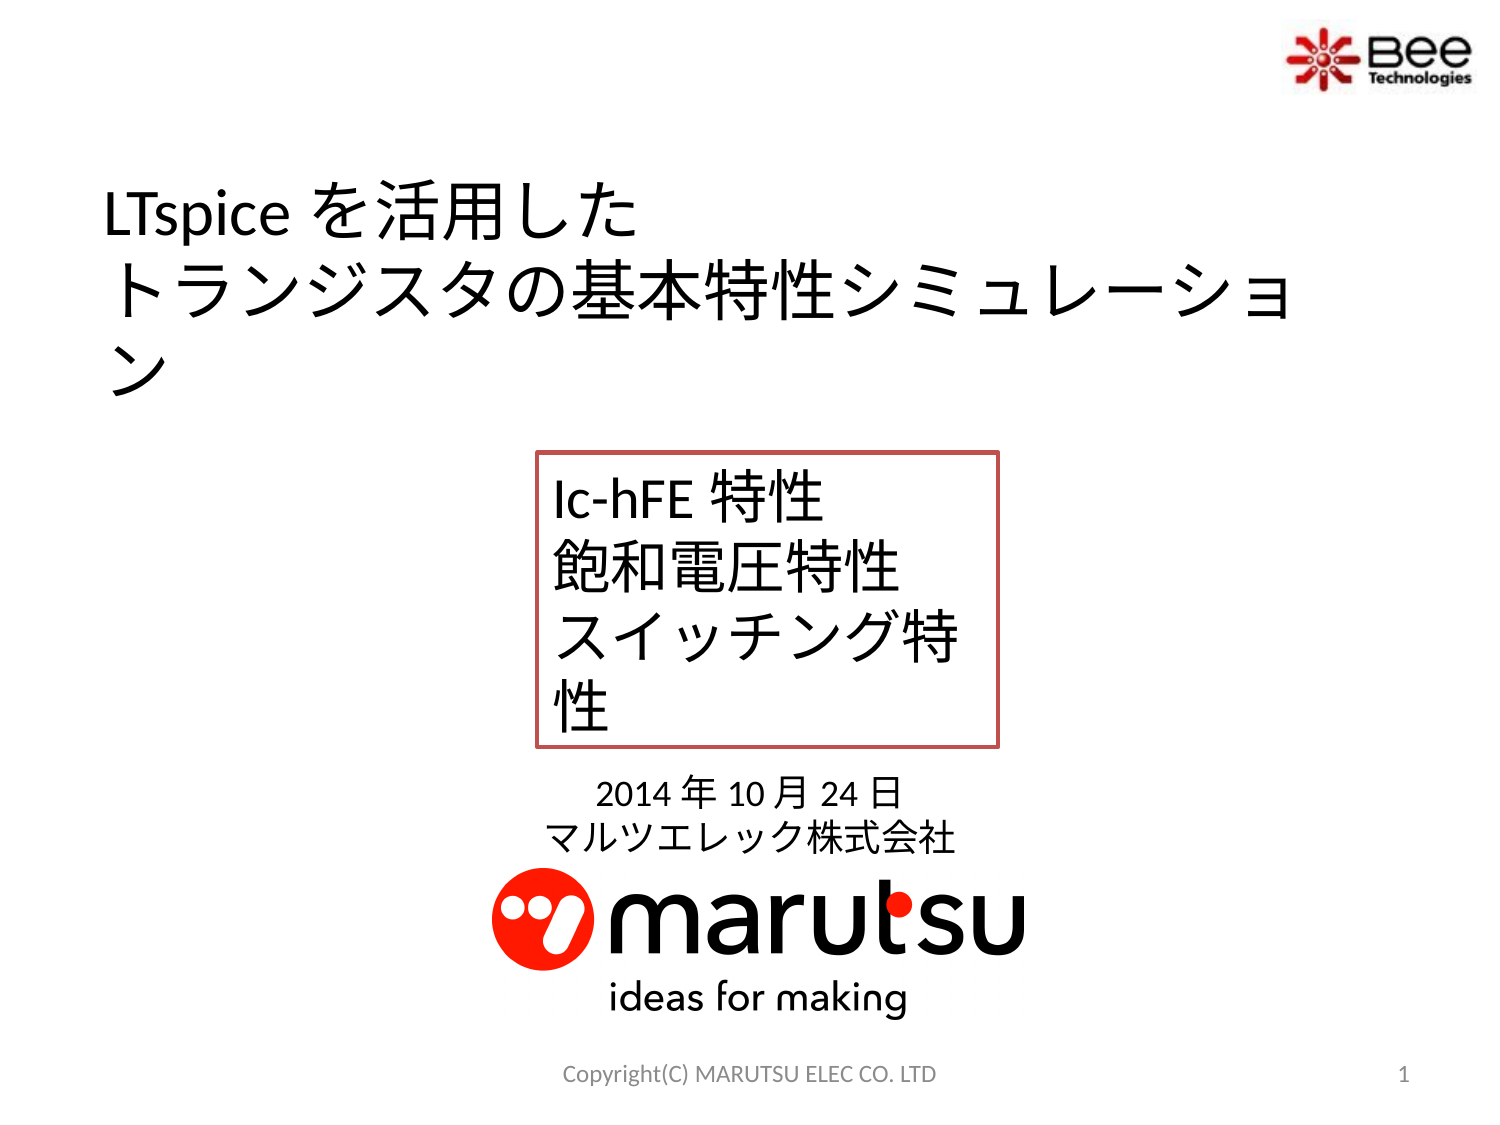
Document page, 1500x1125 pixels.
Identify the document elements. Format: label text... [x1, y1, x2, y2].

text_box Ic-hFE特性 飽和電圧特性 スイッチング特性 [535, 450, 1000, 749]
picture [491, 868, 1024, 1020]
picture [1281, 18, 1478, 101]
footer Copyright(C) MARUTSU ELEC CO. LTD [512, 1042, 988, 1103]
slide_number 1 [1074, 1042, 1425, 1103]
text_box LTspiceを活用した トランジスタの基本特性シミュレーション [88, 161, 1341, 416]
text_box 2014年10月24日 マルツエレック株式会社 [445, 761, 1055, 867]
